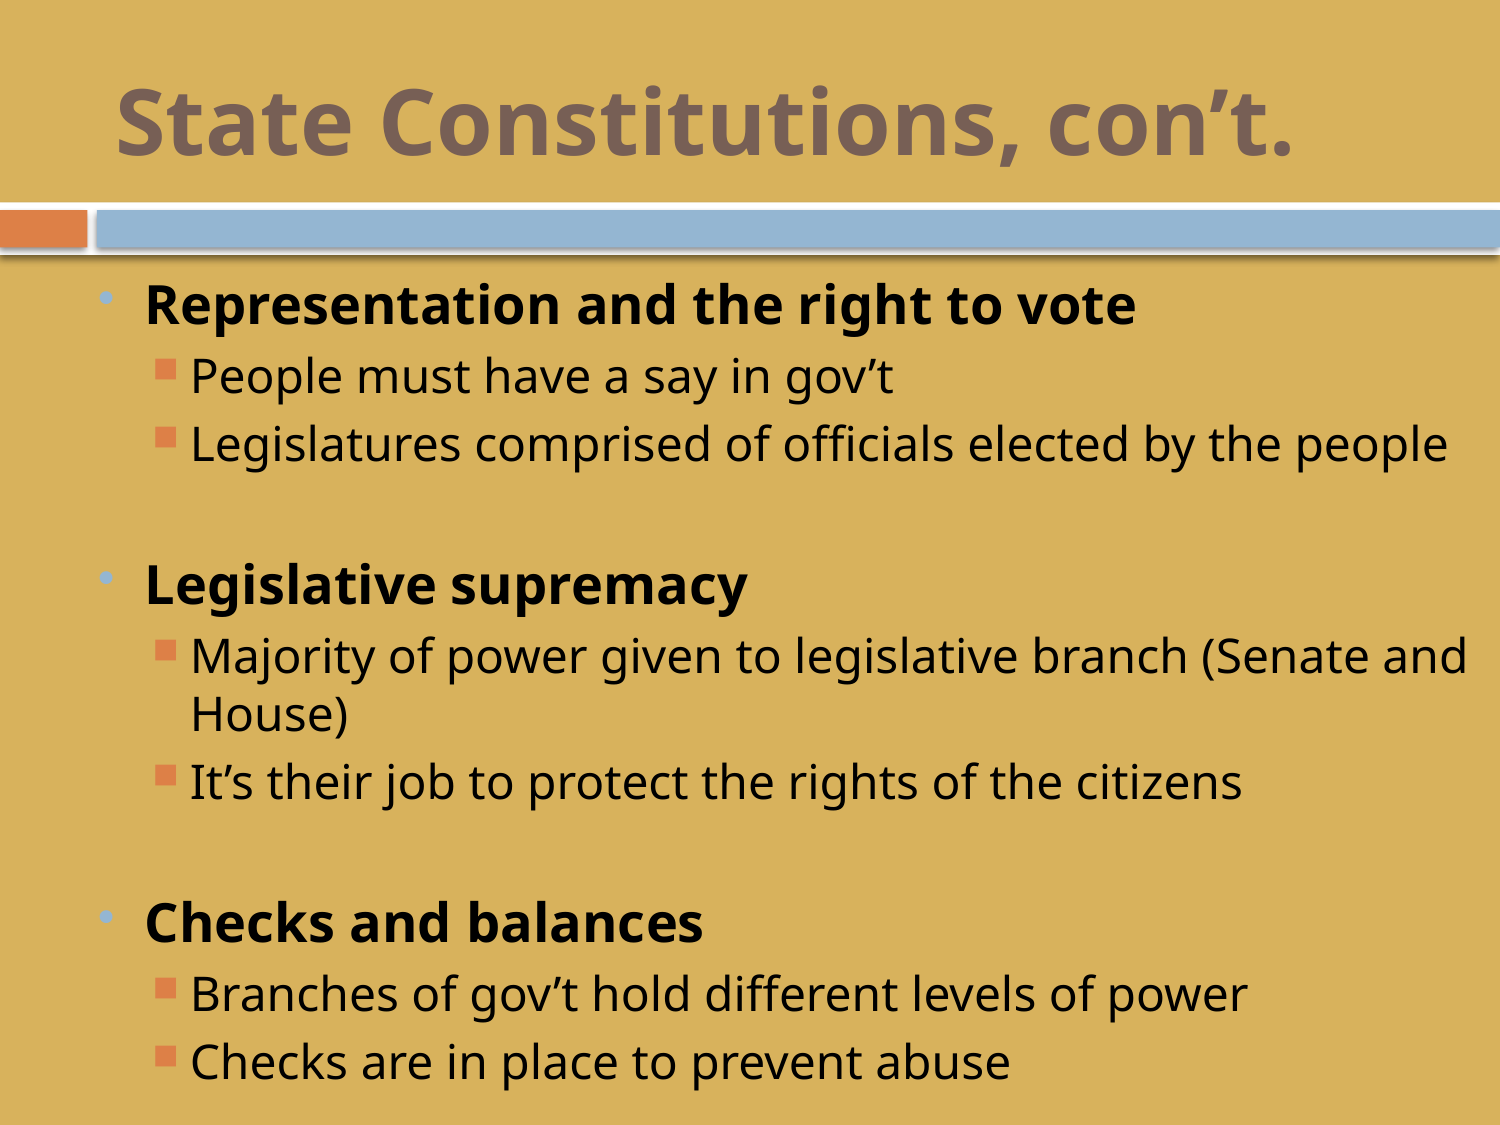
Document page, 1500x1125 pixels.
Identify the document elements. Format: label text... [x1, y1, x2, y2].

list Representation and the right to vote People must have a say in gov’t Legislatures comprised of officials elected by the people Legislative supremacy Majority of power given to legislative branch (Senate and House) It’s their job to protect the rights of the citizens Checks and balances Branches of gov’t hold different levels of power Checks are in place to prevent abuse [24, 262, 1500, 1125]
title State Constitutions, con’t. [100, 37, 1438, 200]
